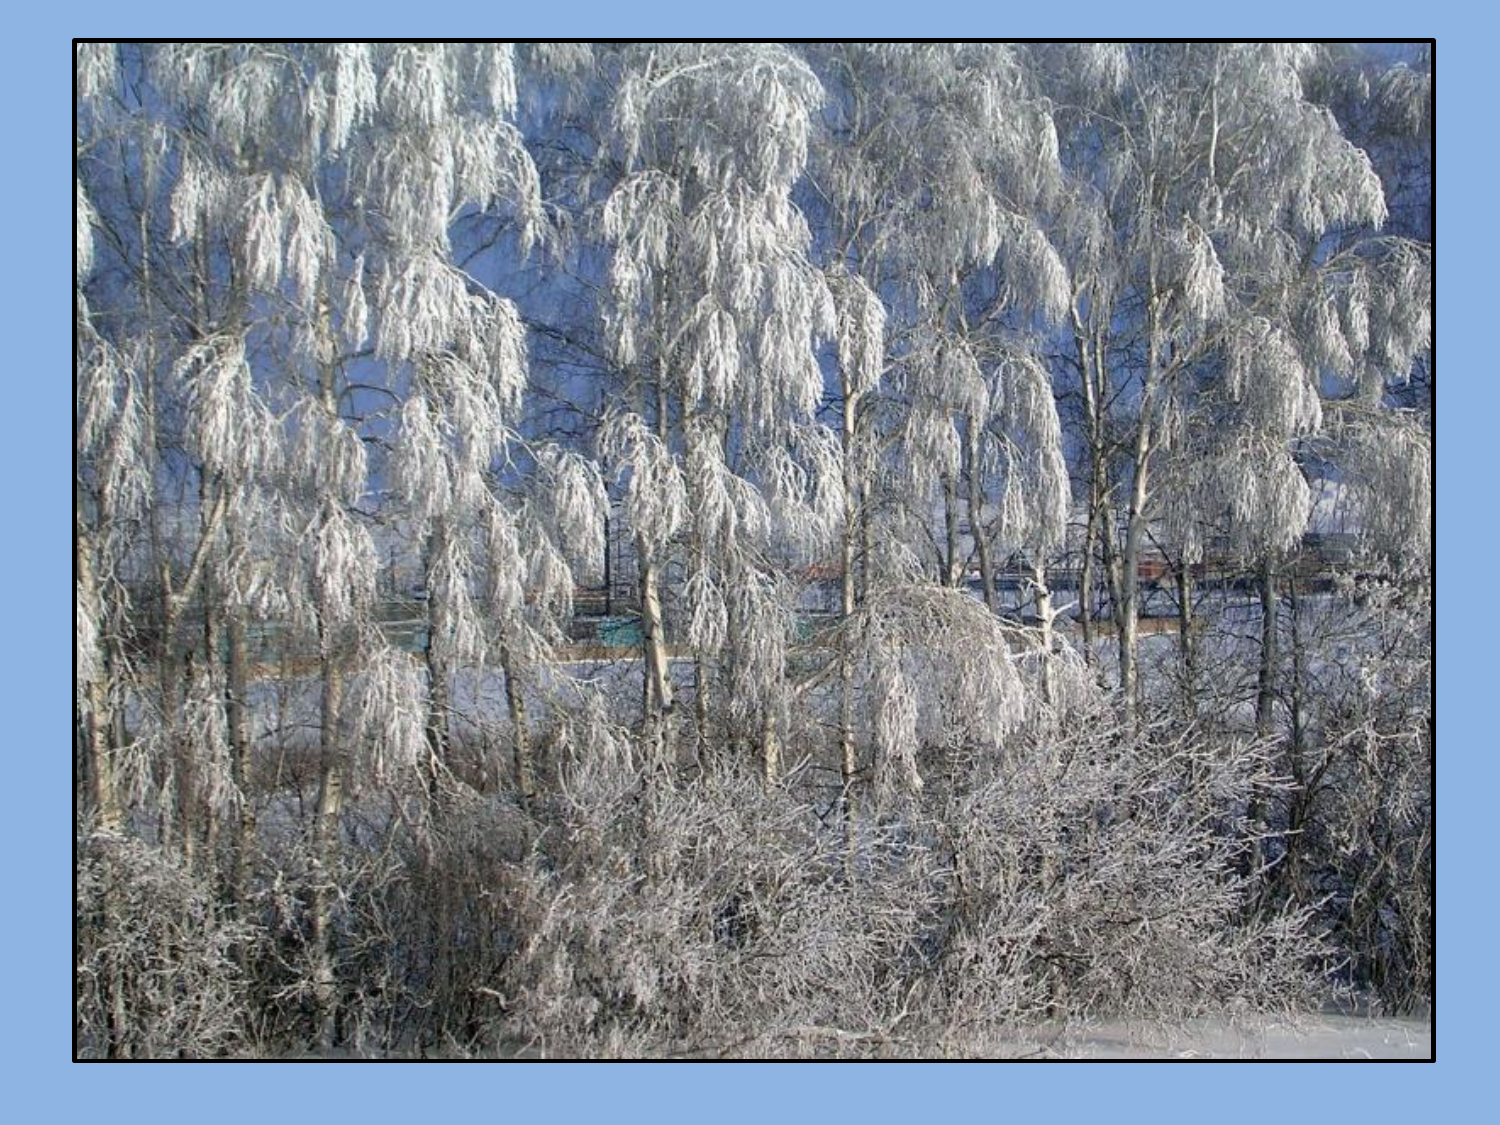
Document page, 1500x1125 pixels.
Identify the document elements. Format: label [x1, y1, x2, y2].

picture [76, 42, 1432, 1059]
